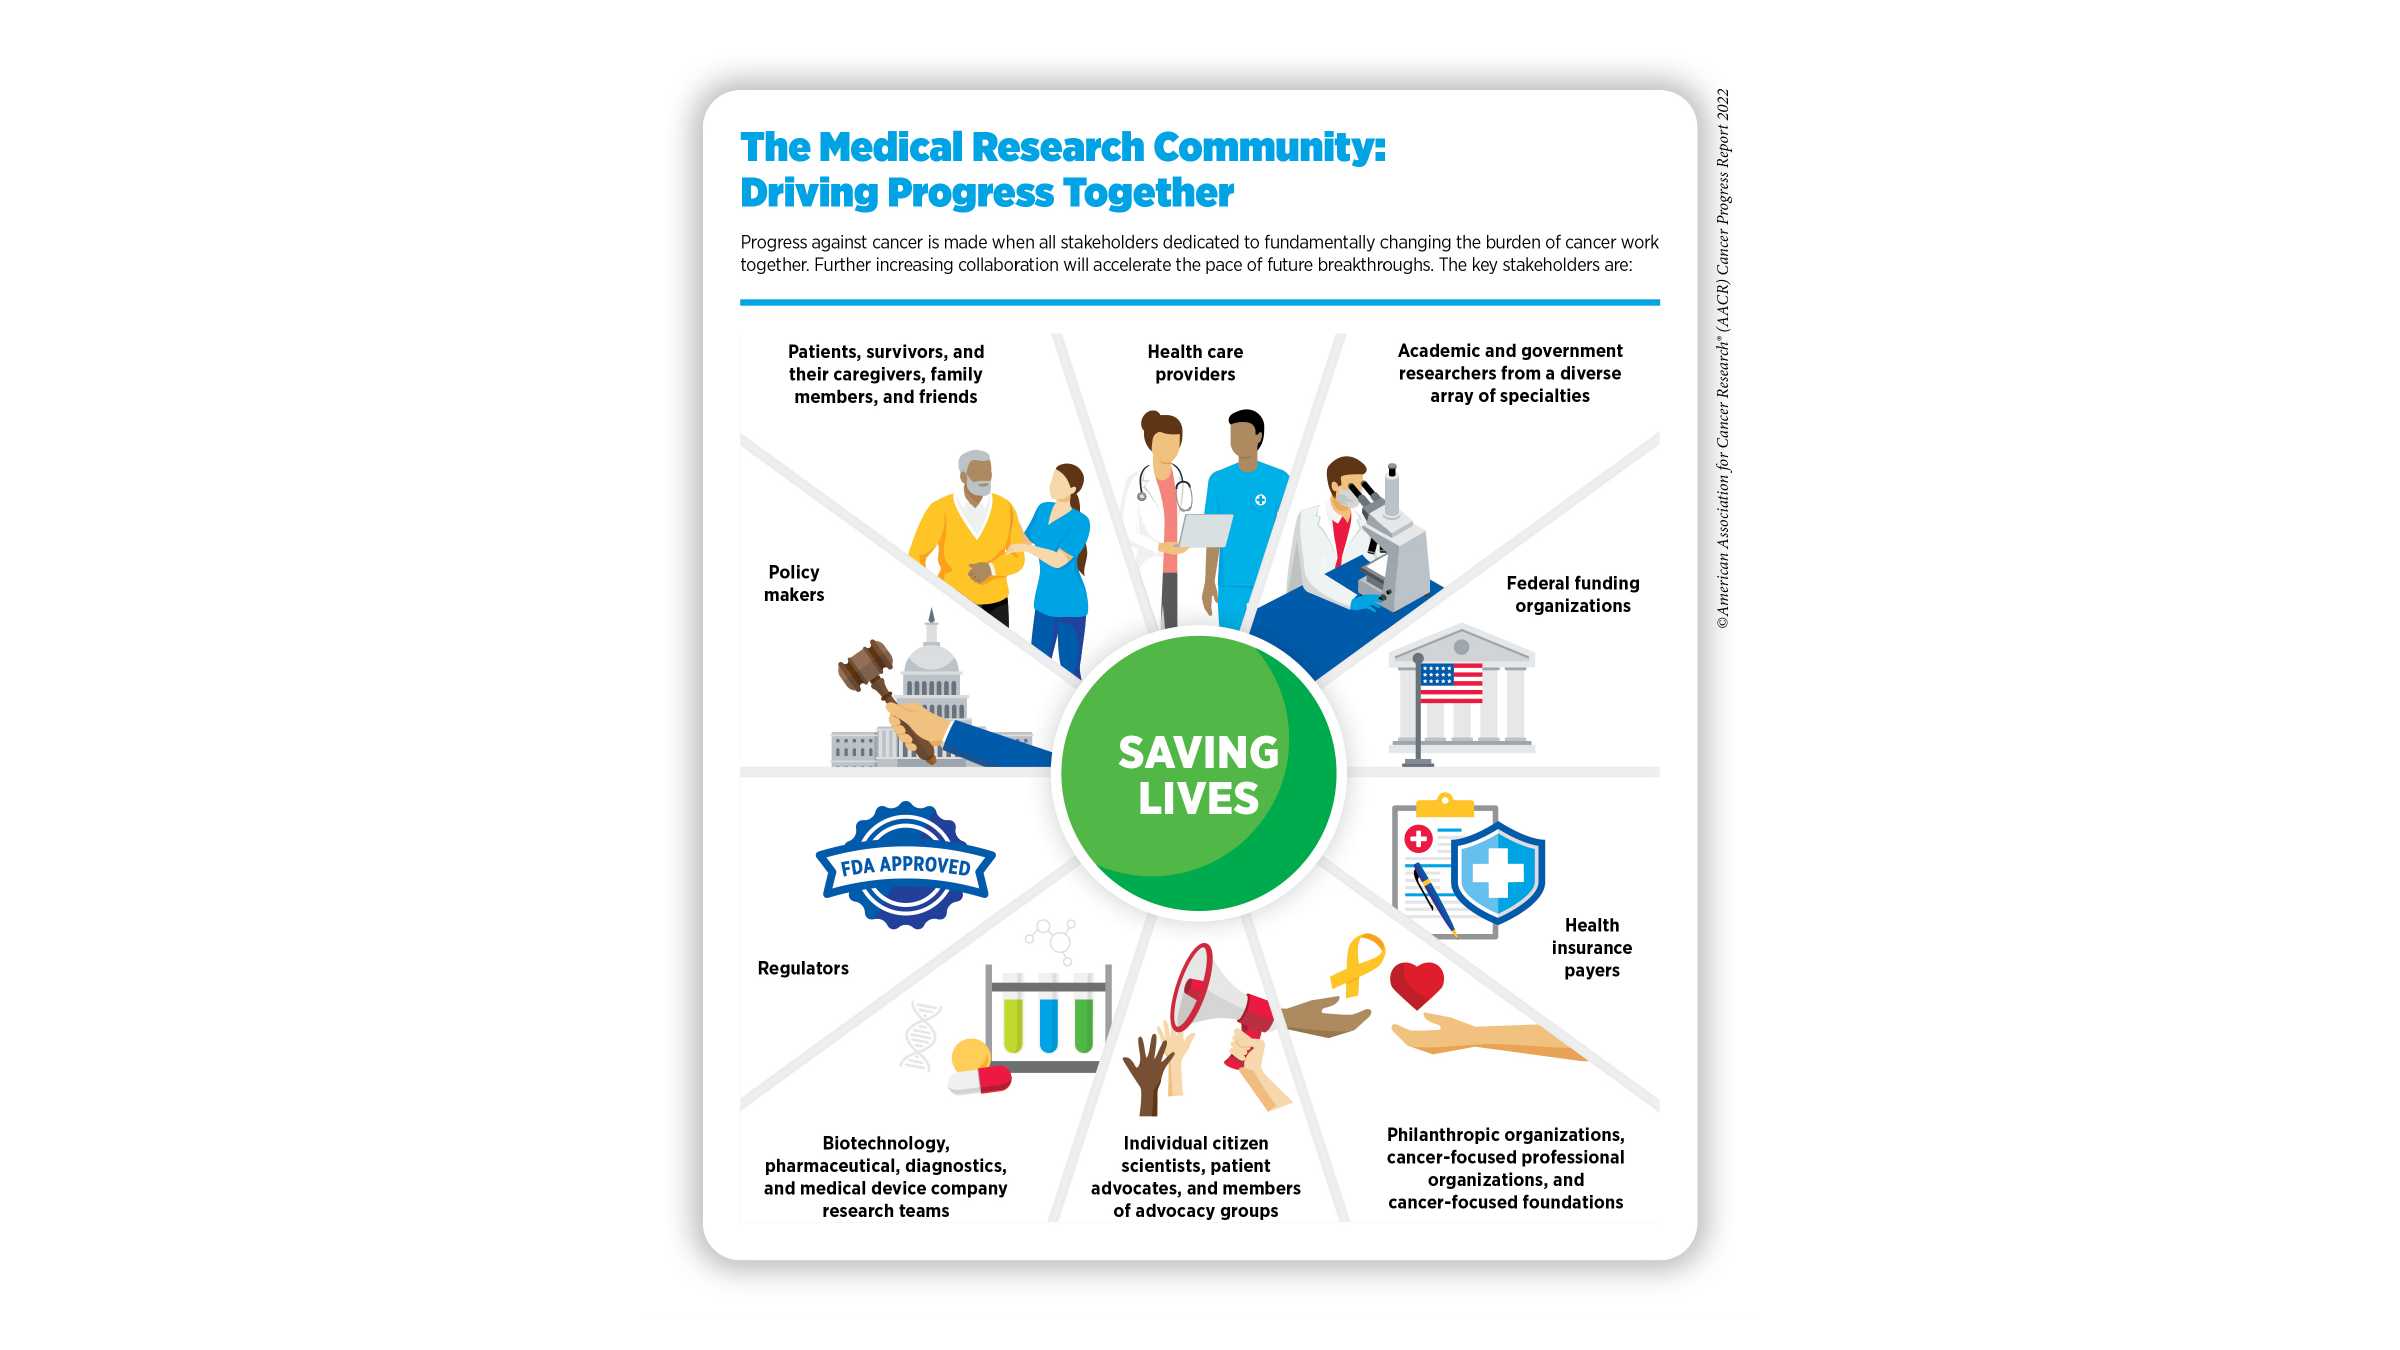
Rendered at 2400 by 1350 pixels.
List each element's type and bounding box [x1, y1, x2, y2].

picture [646, 33, 1754, 1317]
